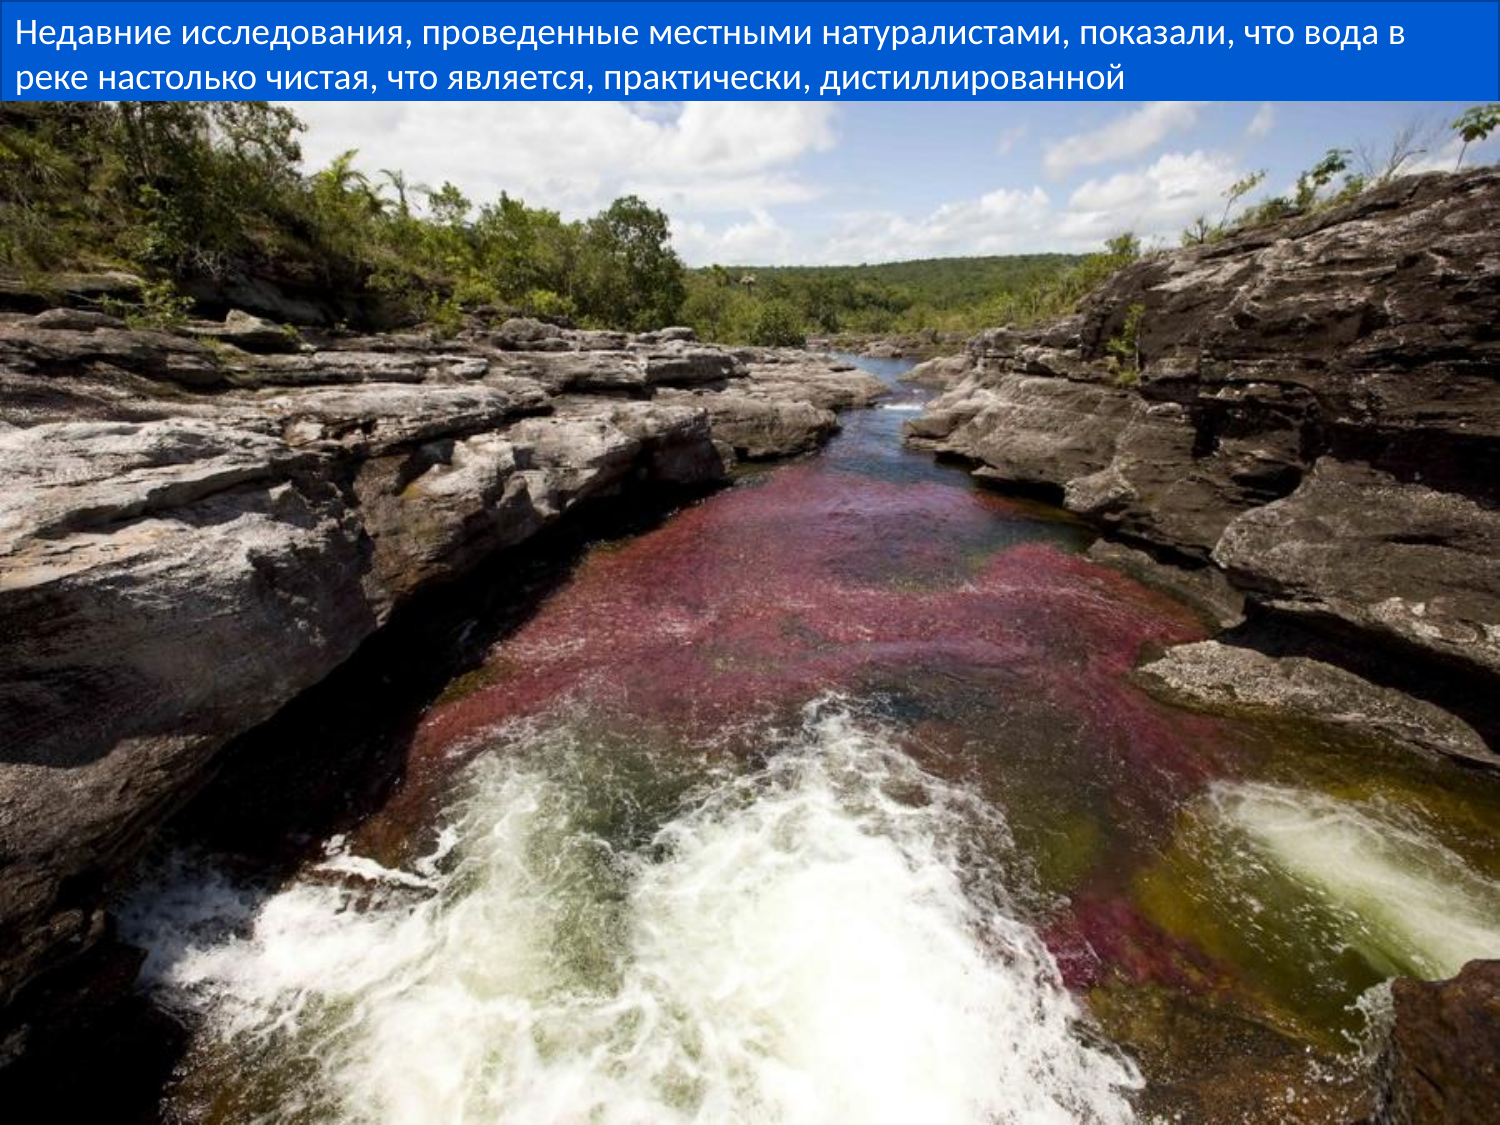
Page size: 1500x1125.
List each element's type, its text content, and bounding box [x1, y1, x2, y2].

picture [0, 101, 1500, 1125]
text_box Недавние исследования, проведенные местными натуралистами, показали, что вода в реке настолько чистая, что является, практически, дистиллированной [0, 0, 1500, 101]
